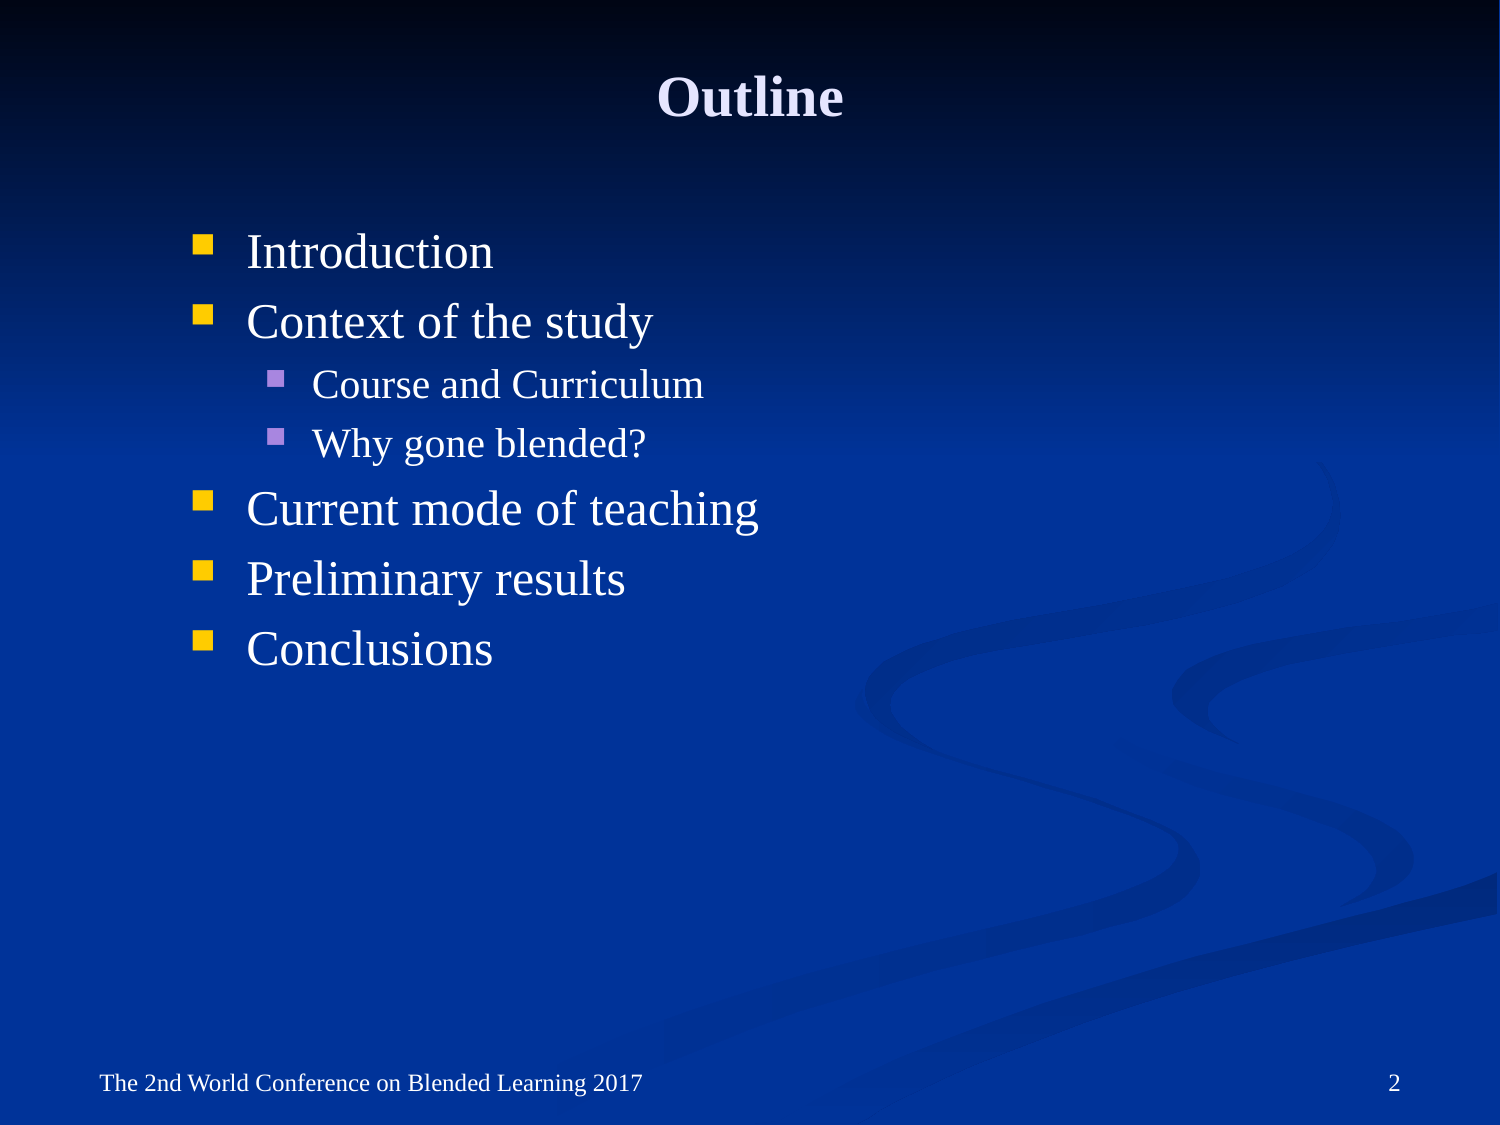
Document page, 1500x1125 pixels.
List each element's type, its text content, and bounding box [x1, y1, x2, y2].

footer The 2nd World Conference on Blended Learning 2017 [84, 1043, 1071, 1104]
title Outline [74, 44, 1426, 141]
list Introduction Context of the study Course and Curriculum Why gone blended? Current mode of teaching Preliminary results Conclusions [174, 211, 1394, 811]
slide_number 2 [1202, 1042, 1417, 1105]
